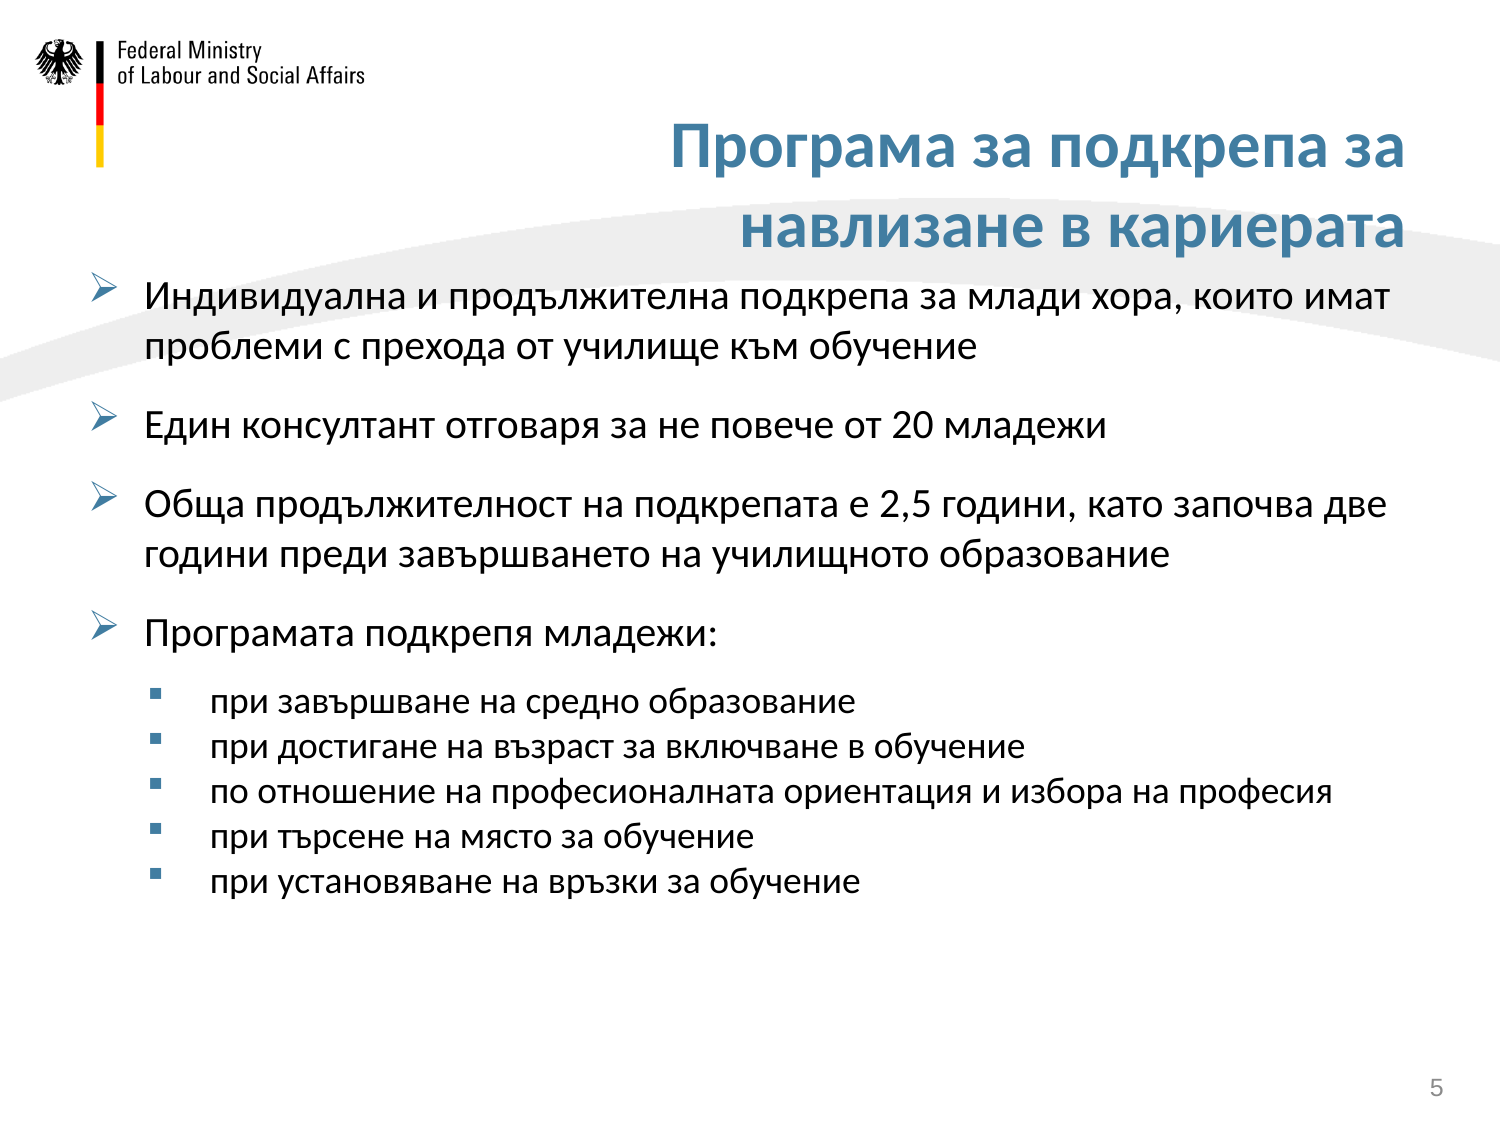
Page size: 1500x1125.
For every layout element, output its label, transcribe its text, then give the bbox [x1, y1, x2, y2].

picture [0, 0, 1500, 1112]
title Програма за подкрепа за навлизане в кариерата [456, 101, 1407, 199]
slide_number 5 [1305, 1057, 1459, 1117]
list Индивидуална и продължителна подкрепа за млади хора, които имат проблеми с прехода от училище към обучение Един консултант отговаря за не повече от 20 младежи Обща продължителност на подкрепата е 2,5 години, като започва две години преди завършването на училищното образование Програмата подкрепя младежи: при завършване на средно образование при достигане на възраст за включване в обучение по отношение на професионалната ориентация и избора на професия при търсене на място за обучение при установяване на връзки за обучение [72, 260, 1407, 979]
